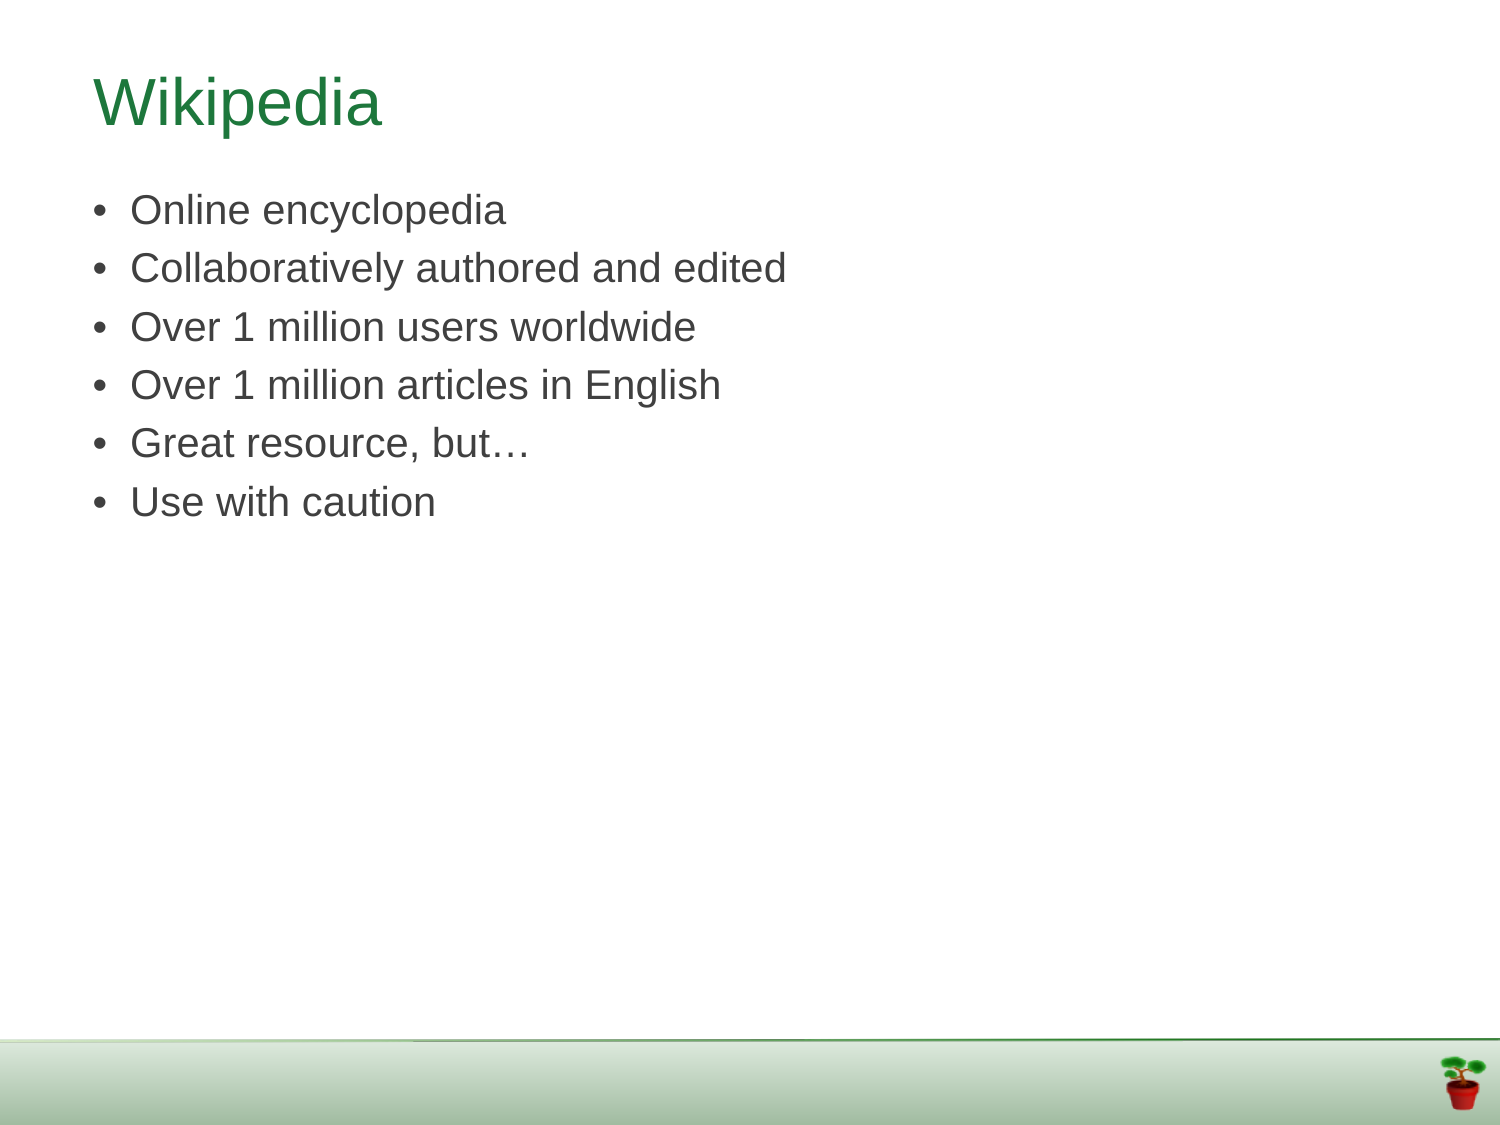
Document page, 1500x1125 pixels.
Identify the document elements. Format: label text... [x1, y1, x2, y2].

picture [1439, 1048, 1489, 1120]
text_box • Online encyclopedia • Collaboratively authored and edited • Over 1 million users worldwide • Over 1 million articles in English • Great resource, but… • Use with caution [74, 174, 1425, 918]
picture [0, 1037, 1500, 1044]
text_box Wikipedia [78, 51, 1441, 167]
